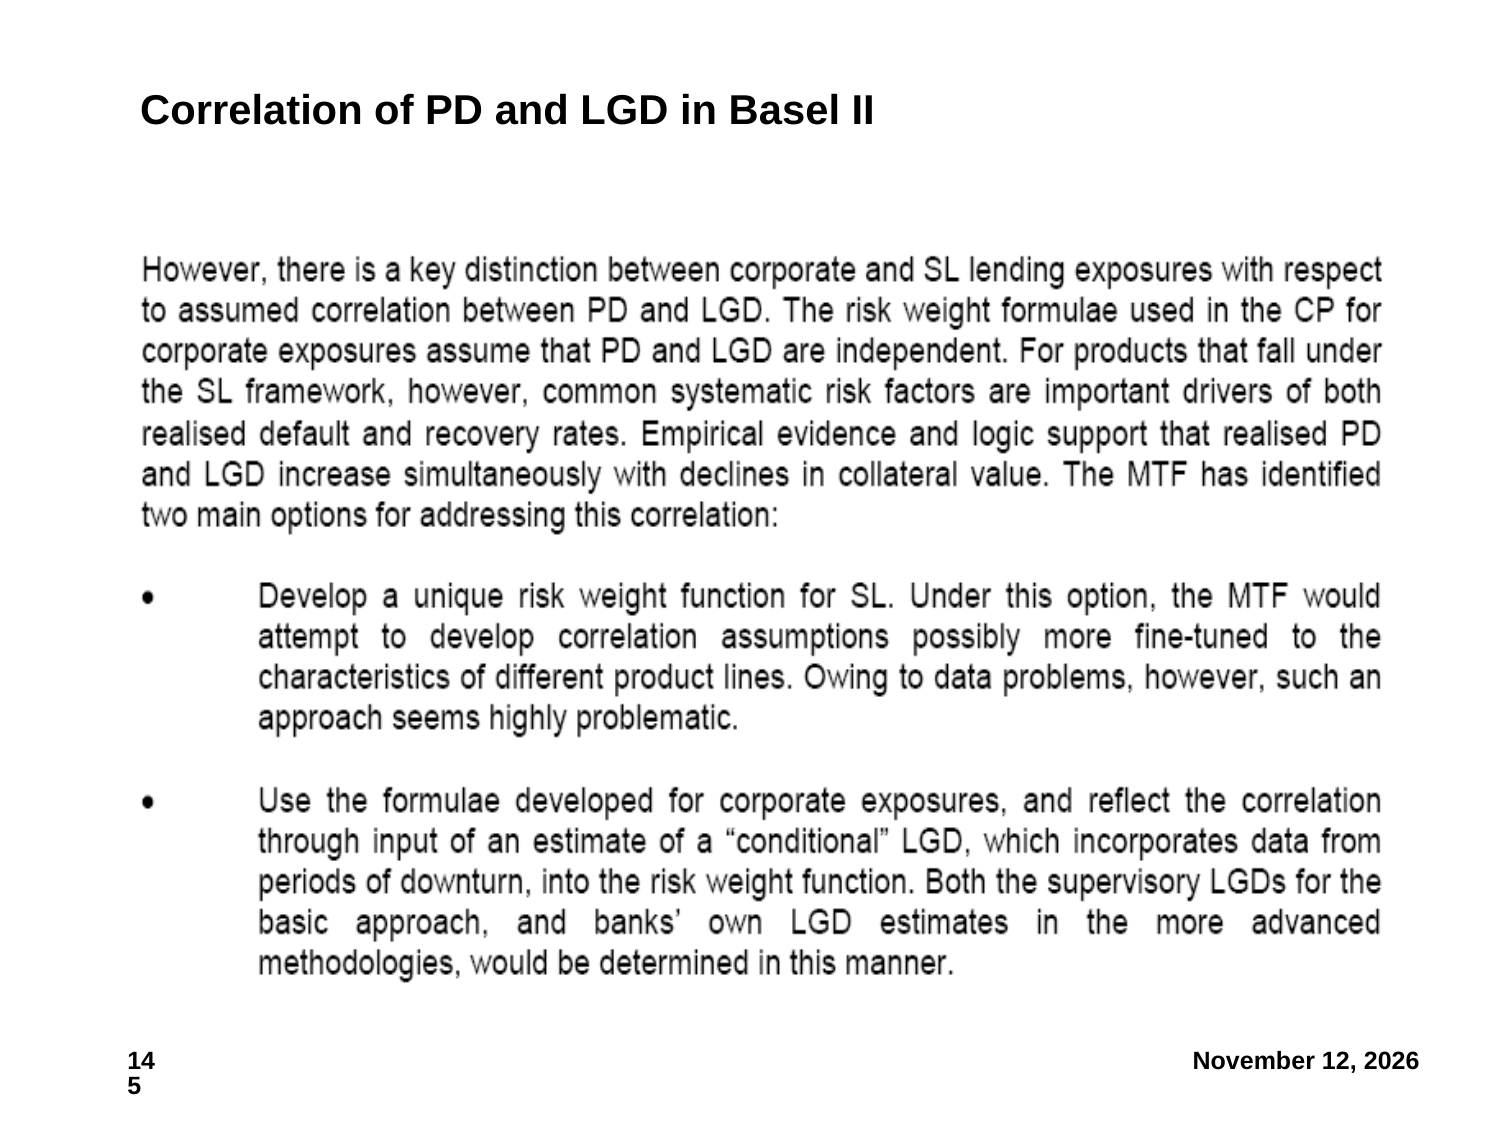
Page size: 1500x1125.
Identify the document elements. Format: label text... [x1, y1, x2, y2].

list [124, 249, 1413, 1001]
title Correlation of PD and LGD in Basel II [124, 74, 1376, 226]
